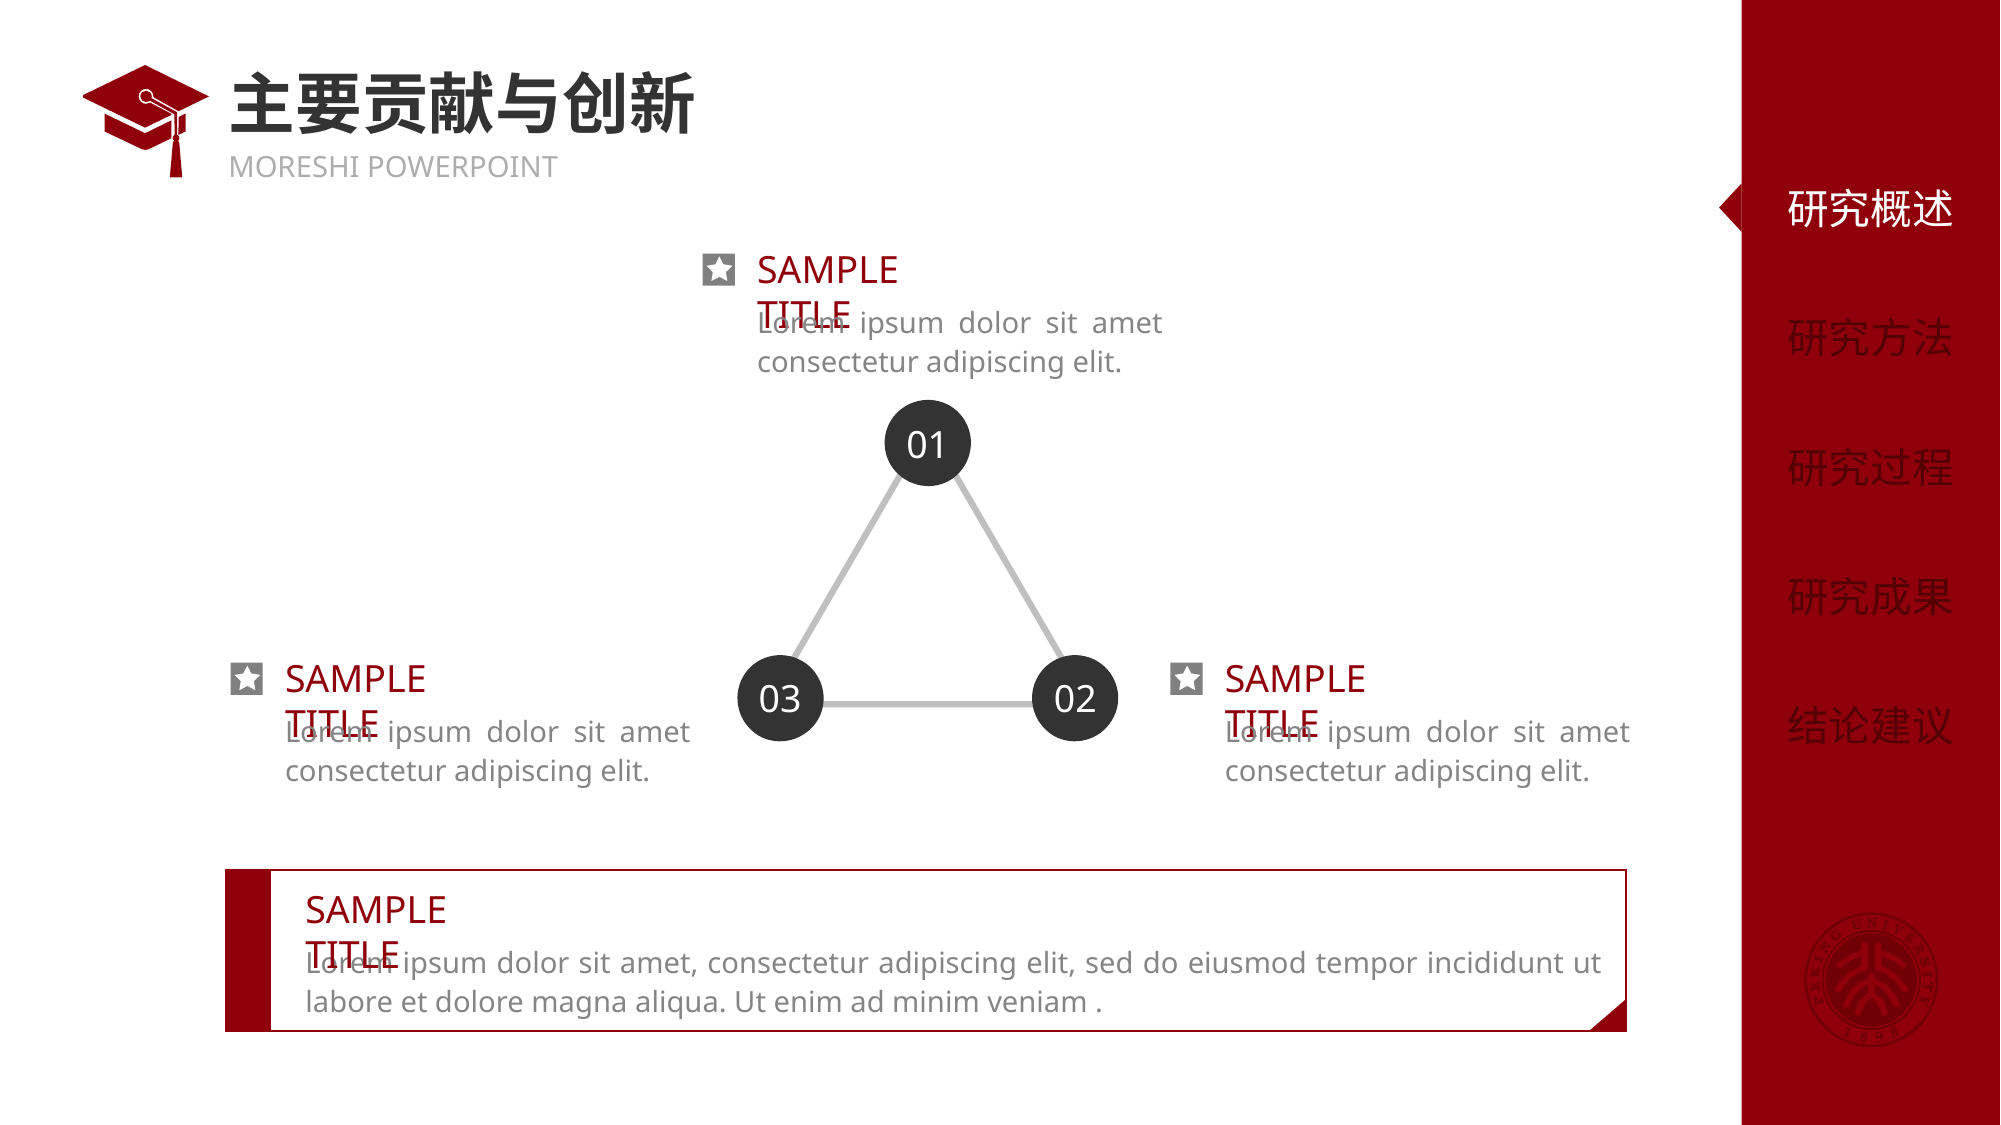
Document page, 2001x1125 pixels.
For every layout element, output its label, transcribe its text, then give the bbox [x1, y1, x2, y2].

text_box [750, 655, 811, 667]
text_box 01 [887, 413, 969, 474]
text_box Lorem ipsum dolor sit amet consectetur adipiscing elit. [270, 702, 706, 795]
text_box [793, 475, 1062, 706]
text_box SAMPLE TITLE [270, 647, 535, 702]
text_box [1044, 728, 1106, 742]
text_box [269, 869, 1627, 1032]
text_box [1045, 655, 1105, 667]
text_box Lorem ipsum dolor sit amet consectetur adipiscing elit. [1210, 702, 1646, 795]
text_box 02 [1035, 667, 1116, 728]
text_box SAMPLE TITLE [1210, 647, 1475, 702]
text_box [896, 399, 959, 413]
picture [1804, 912, 1938, 1047]
text_box [1585, 996, 1628, 1033]
text_box [749, 728, 812, 742]
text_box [230, 662, 263, 695]
text_box SAMPLE TITLE [742, 238, 1007, 293]
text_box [702, 253, 735, 286]
text_box [898, 474, 958, 487]
text_box 03 [739, 667, 821, 728]
title 主要贡献与创新 [213, 51, 1077, 164]
text_box Lorem ipsum dolor sit amet consectetur adipiscing elit. [742, 293, 1178, 386]
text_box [1170, 662, 1203, 695]
text_box [225, 869, 269, 1032]
